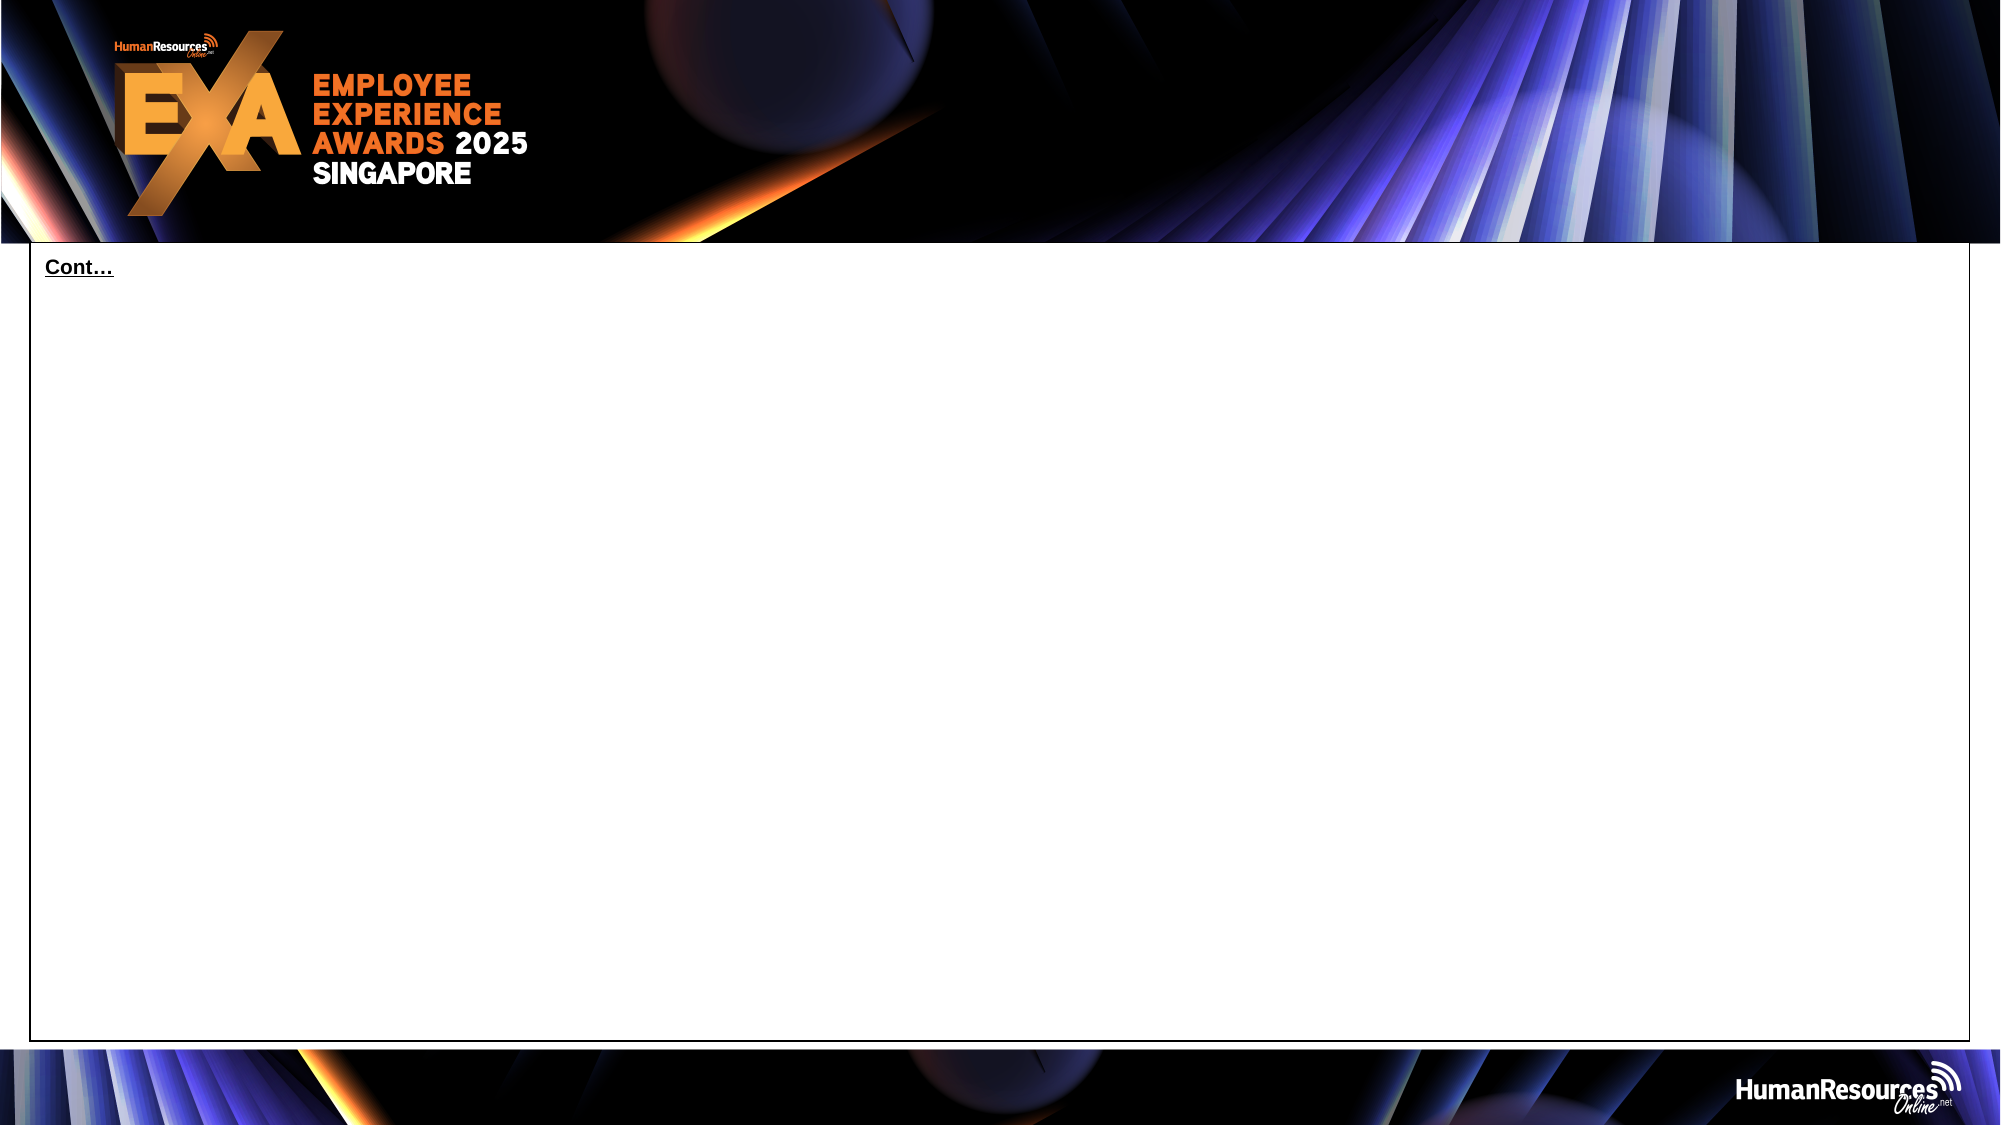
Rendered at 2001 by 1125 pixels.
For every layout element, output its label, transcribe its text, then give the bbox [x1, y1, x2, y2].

picture [0, 0, 2001, 1125]
text_box Cont… [30, 242, 1970, 1042]
